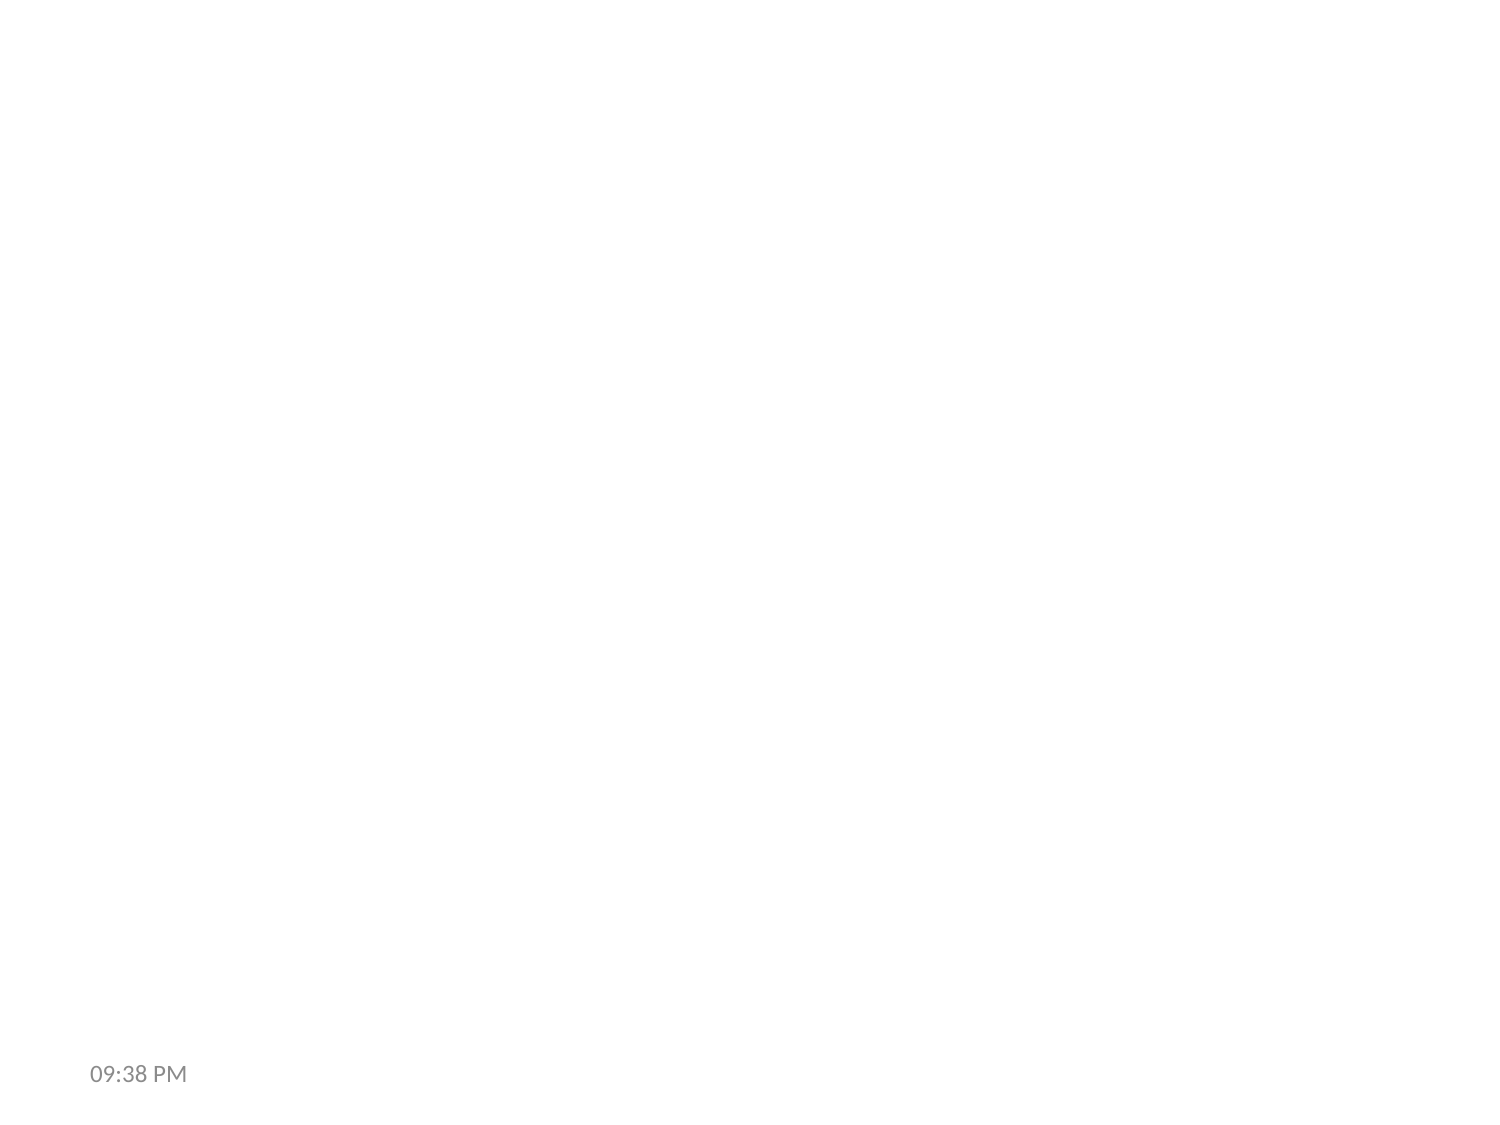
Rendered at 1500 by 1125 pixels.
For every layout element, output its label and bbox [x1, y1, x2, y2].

slide_number [75, 1042, 425, 1103]
